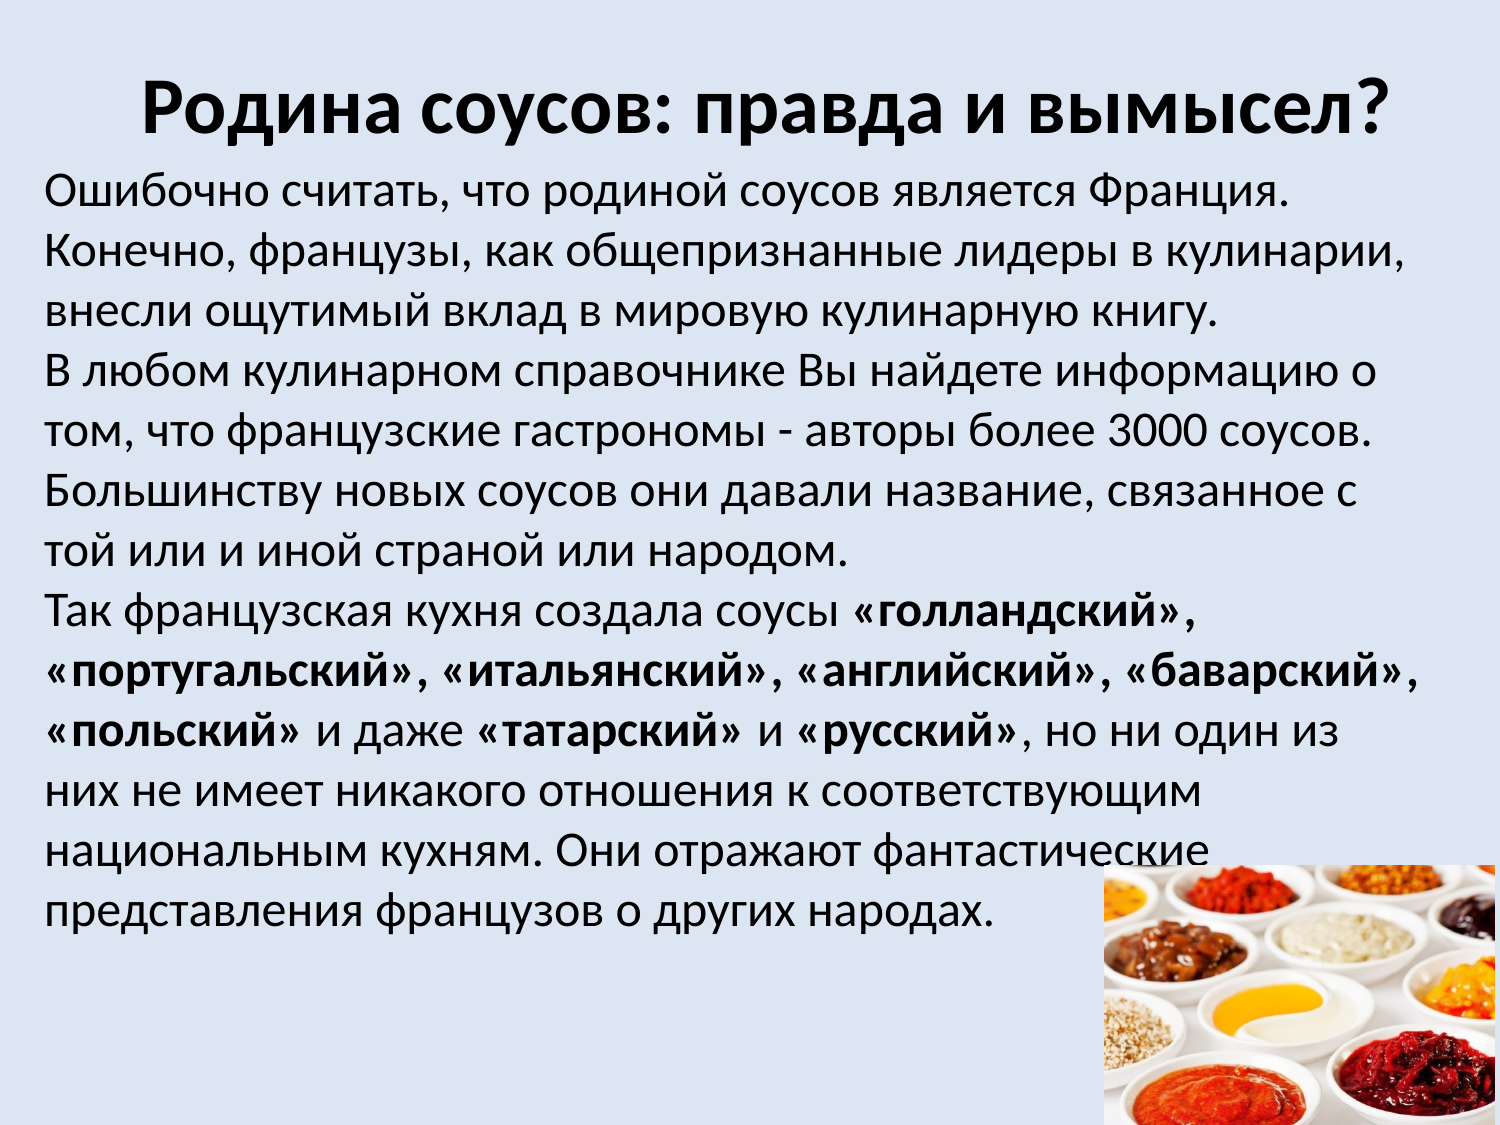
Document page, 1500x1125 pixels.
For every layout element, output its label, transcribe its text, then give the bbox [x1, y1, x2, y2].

title Родина соусов: правда и вымысел? [92, 7, 1443, 195]
picture [1104, 865, 1495, 1125]
text_box Ошибочно считать, что родиной соусов является Франция. Конечно, французы, как общепризнанные лидеры в кулинарии, внесли ощутимый вклад в мировую кулинарную книгу. В любом кулинарном справочнике Вы найдете информацию о том, что французские гастрономы - авторы более 3000 соусов. Большинству новых соусов они давали название, связанное с той или и иной страной или народом. Так французская кухня создала соусы «голландский», «португальский», «итальянский», «английский», «баварский», «польский» и даже «татарский» и «русский», но ни один из них не имеет никакого отношения к соответствующим национальным кухням. Они отражают фантастические представления французов о других народах. [29, 148, 1436, 944]
